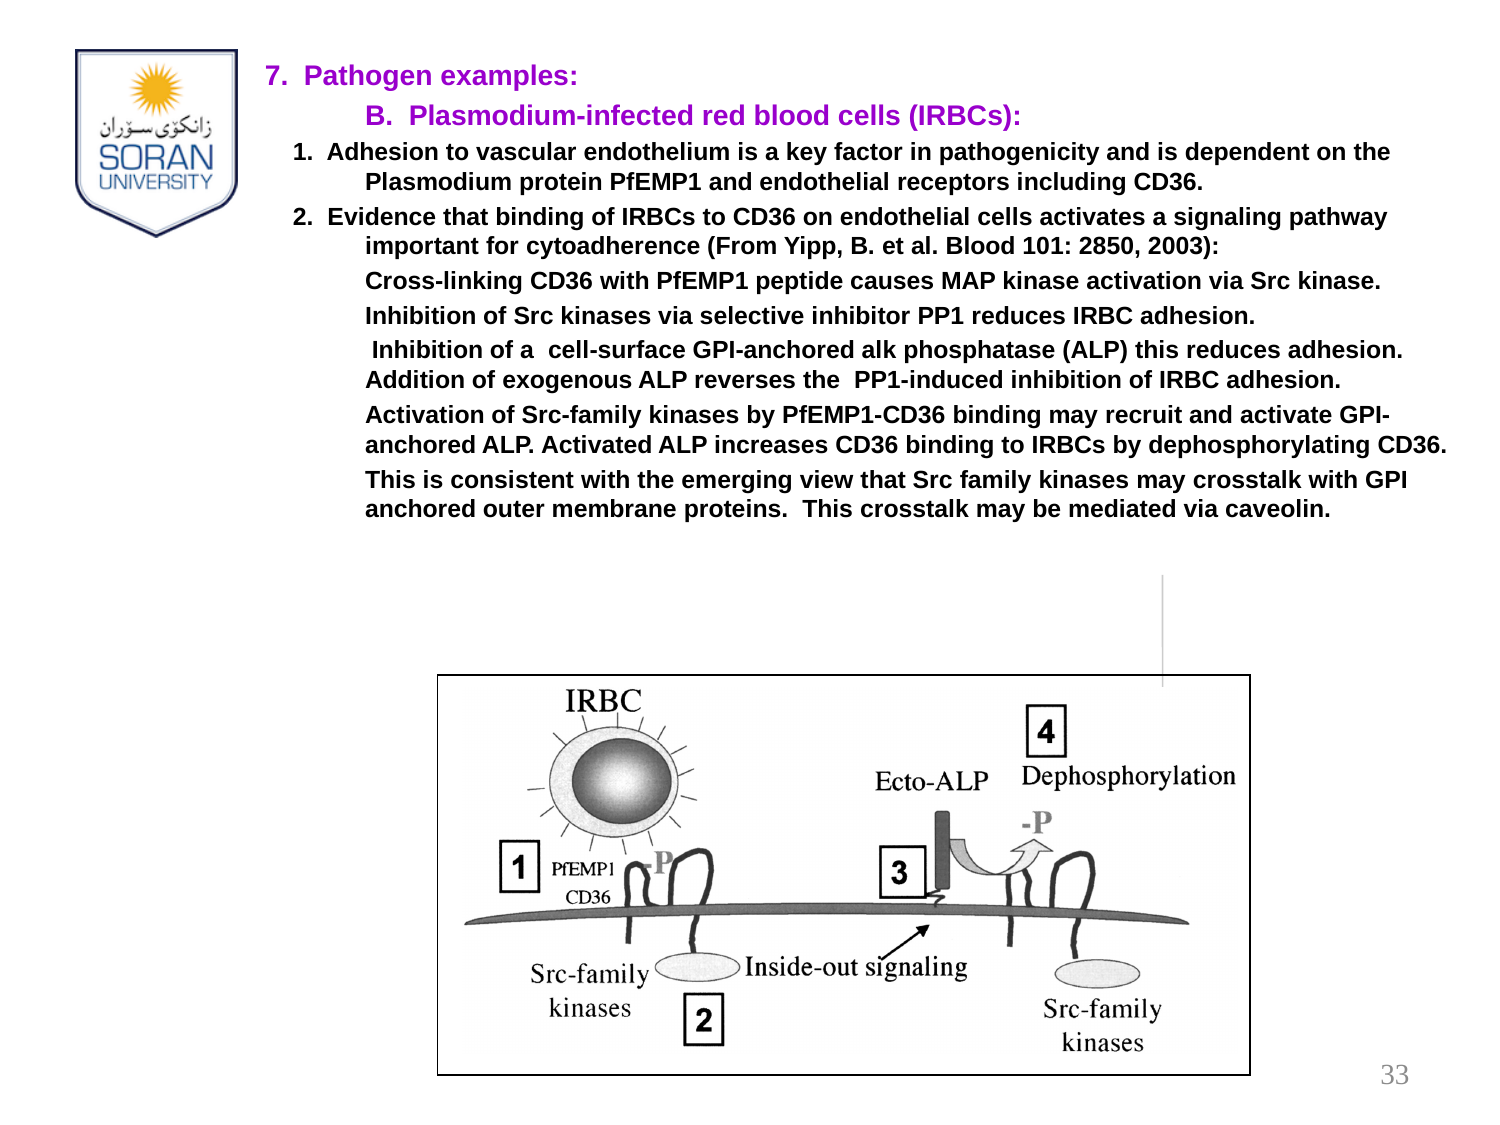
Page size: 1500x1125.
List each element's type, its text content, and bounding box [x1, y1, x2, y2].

slide_number 33 [1074, 1042, 1425, 1103]
subtitle 7. Pathogen examples: B. Plasmodium-infected red blood cells (IRBCs): 1. Adhesion to vascular endothelium is a key factor in pathogenicity and is dependent on the Plasmodium protein PfEMP1 and endothelial receptors including CD36. 2. Evidence that binding of IRBCs to CD36 on endothelial cells activates a signaling pathway important for cytoadherence (From Yipp, B. et al. Blood 101: 2850, 2003): Cross-linking CD36 with PfEMP1 peptide causes MAP kinase activation via Src kinase. Inhibition of Src kinases via selective inhibitor PP1 reduces IRBC adhesion. Inhibition of a cell-surface GPI-anchored alk phosphatase (ALP) this reduces adhesion. Addition of exogenous ALP reverses the PP1-induced inhibition of IRBC adhesion. Activation of Src-family kinases by PfEMP1-CD36 binding may recruit and activate GPI-anchored ALP. Activated ALP increases CD36 binding to IRBCs by dephosphorylating CD36. This is consistent with the emerging view that Src family kinases may crosstalk with GPI anchored outer membrane proteins. This crosstalk may be mediated via caveolin. [249, 50, 1475, 563]
picture [462, 687, 1238, 1055]
text_box [437, 675, 1250, 1075]
picture [75, 49, 238, 238]
